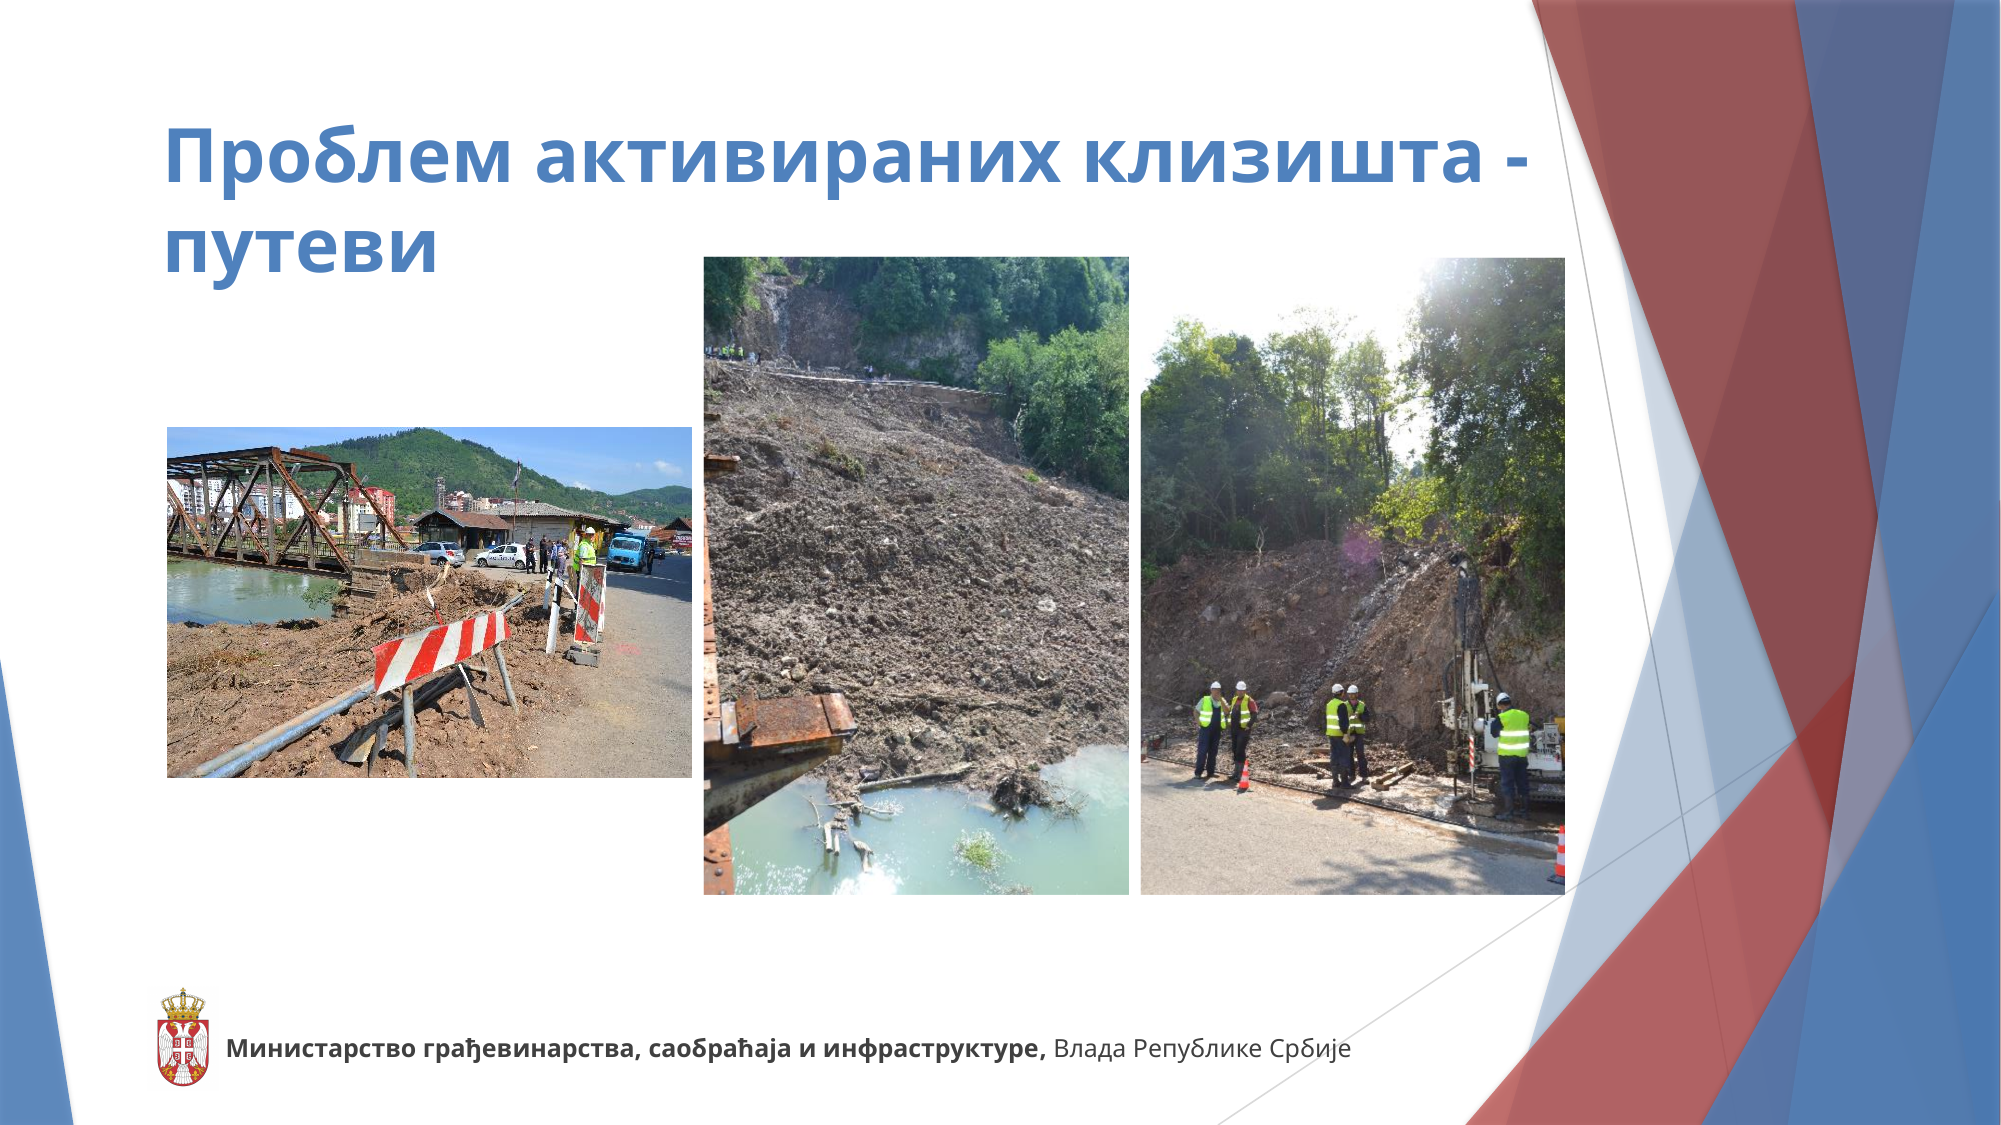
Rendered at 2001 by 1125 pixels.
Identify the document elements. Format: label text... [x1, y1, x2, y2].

picture [147, 986, 219, 1091]
text_box Министарство грађевинарства, саобраћаја и инфраструктуре, Влада Републике Србије [210, 1025, 1387, 1105]
picture [166, 257, 1672, 894]
title Проблем активираних клизишта - путеви [147, 99, 1558, 317]
